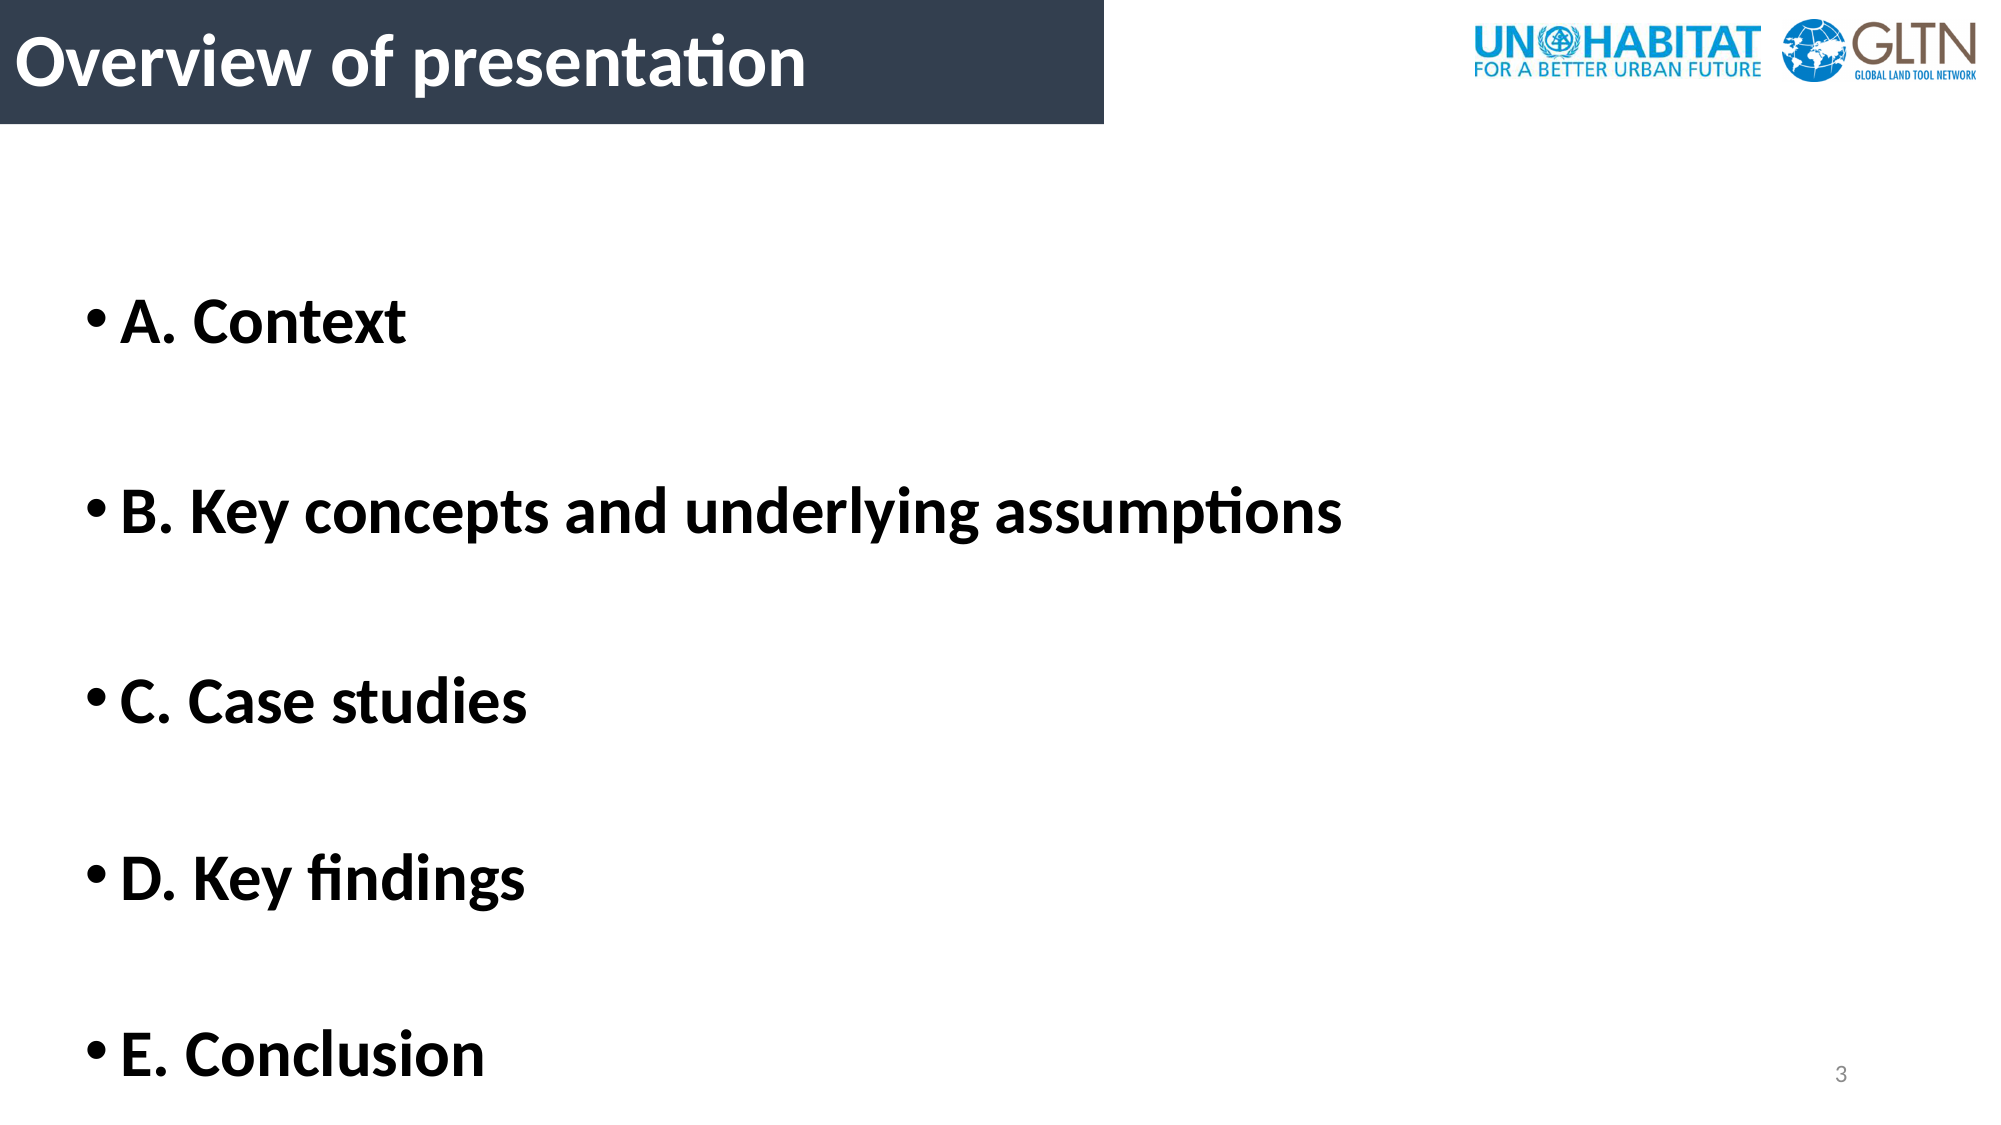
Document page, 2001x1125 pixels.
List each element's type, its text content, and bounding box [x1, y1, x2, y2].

slide_number 3 [1412, 1042, 1863, 1103]
picture [1475, 23, 1761, 79]
text_box [760, 260, 1930, 994]
picture [1782, 19, 1976, 83]
list A. Context B. Key concepts and underlying assumptions C. Case studies D. Key findings E. Conclusion [70, 190, 1905, 1106]
text_box Overview of presentation [0, 0, 1104, 125]
